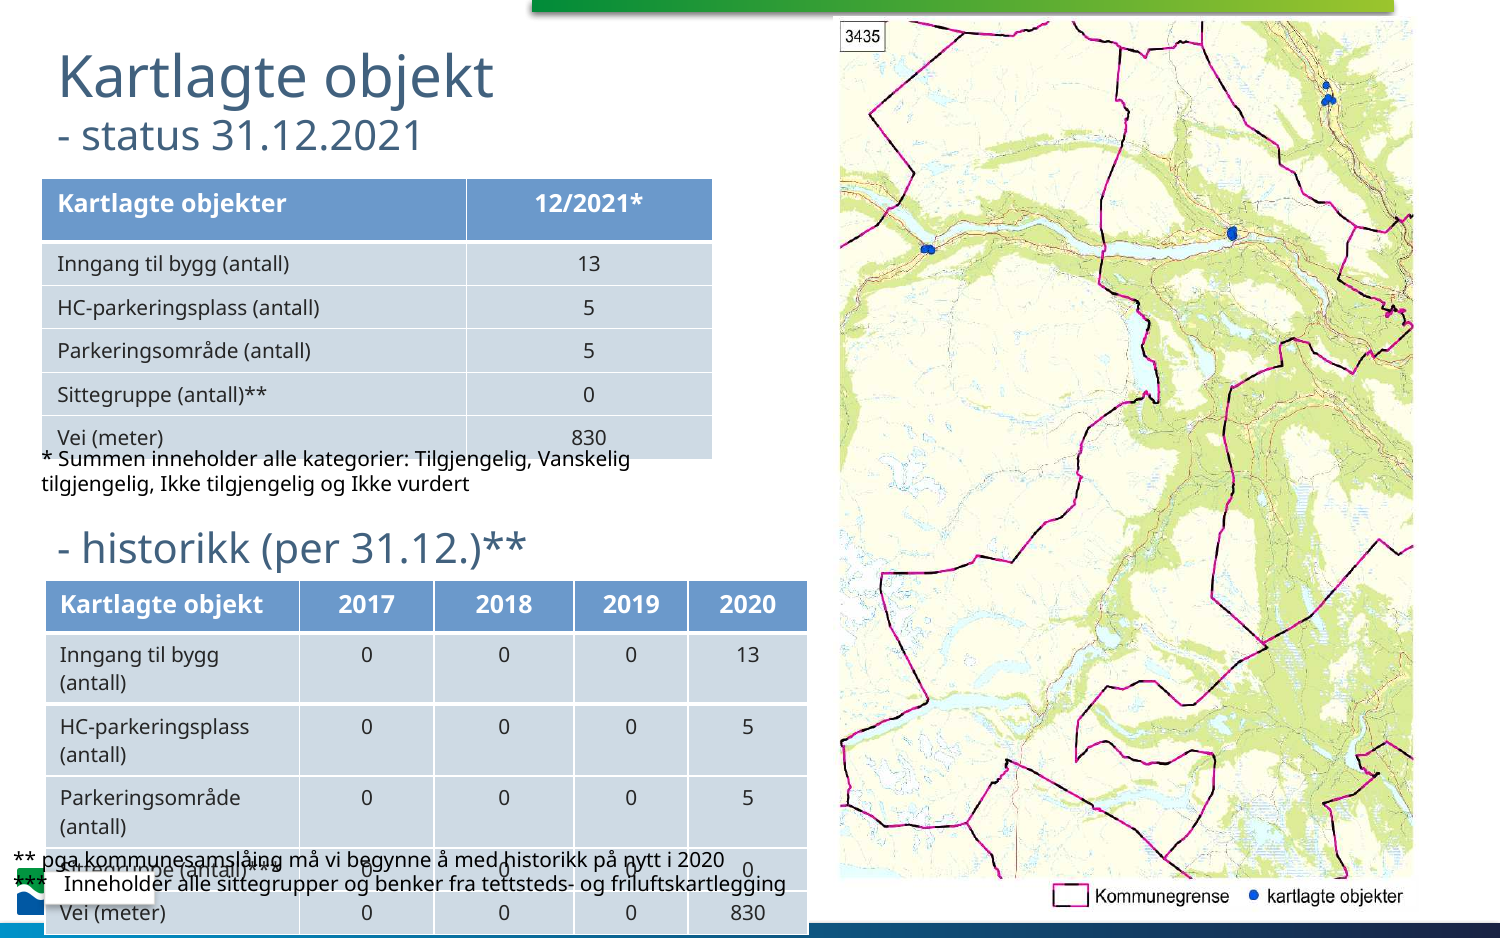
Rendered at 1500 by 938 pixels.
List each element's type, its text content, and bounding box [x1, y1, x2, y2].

table_cell 5 [689, 777, 807, 847]
table_cell 0 [300, 777, 433, 838]
table_cell 0 [575, 777, 687, 838]
table_cell 0 [300, 706, 433, 775]
text_box - historikk (per 31.12.)** [42, 496, 828, 580]
picture [833, 16, 1419, 913]
table_cell 0 [435, 777, 573, 838]
table_header 2018 [435, 581, 573, 631]
table_cell 13 [467, 244, 712, 285]
table_cell HC-parkeringsplass (antall) [46, 706, 299, 775]
text_box ** pga kommunesamslåing må vi begynne å med historikk på nytt i 2020 *** Inneholder alle sittegrupper og benker fra tettsteds- og friluftskartlegging [0, 838, 802, 904]
table_cell Sittegruppe (antall)** [42, 373, 466, 415]
table_header Kartlagte objekt [46, 581, 299, 631]
table_cell Parkeringsområde (antall) [42, 329, 466, 372]
table_cell Vei (meter) [42, 416, 466, 438]
table_cell 0 [300, 904, 433, 934]
table_cell 830 [689, 892, 807, 934]
table_header Kartlagte objekter [42, 179, 466, 240]
table_header 12/2021* [467, 179, 712, 240]
table_cell 0 [802, 849, 807, 890]
table_cell 830 [467, 416, 712, 459]
table_cell Parkeringsområde (antall) [46, 777, 299, 838]
table_cell 0 [467, 373, 712, 415]
text_box Kartlagte objekt - status 31.12.2021 [42, 24, 828, 167]
table_cell Vei (meter) [46, 904, 299, 934]
table_header 2020 [689, 581, 807, 631]
table_cell 0 [435, 706, 573, 775]
table_cell 13 [689, 635, 807, 702]
table_cell Inngang til bygg (antall) [42, 244, 466, 285]
table_header 2019 [575, 581, 687, 631]
table_cell 5 [467, 329, 712, 372]
table_cell 0 [300, 635, 433, 702]
table_header 2017 [300, 581, 433, 631]
table_cell 0 [435, 635, 573, 702]
table_cell HC-parkeringsplass (antall) [42, 286, 466, 328]
table_cell 5 [689, 706, 807, 775]
table_cell Inngang til bygg (antall) [46, 635, 299, 702]
text_box * Summen inneholder alle kategorier: Tilgjengelig, Vanskelig tilgjengelig, Ikke tilgjengelig og Ikke vurdert [26, 438, 711, 504]
table_cell 0 [575, 706, 687, 775]
table_cell 0 [435, 904, 573, 934]
table_cell 0 [575, 635, 687, 702]
table_cell 5 [467, 286, 712, 328]
table_cell 0 [575, 904, 687, 934]
